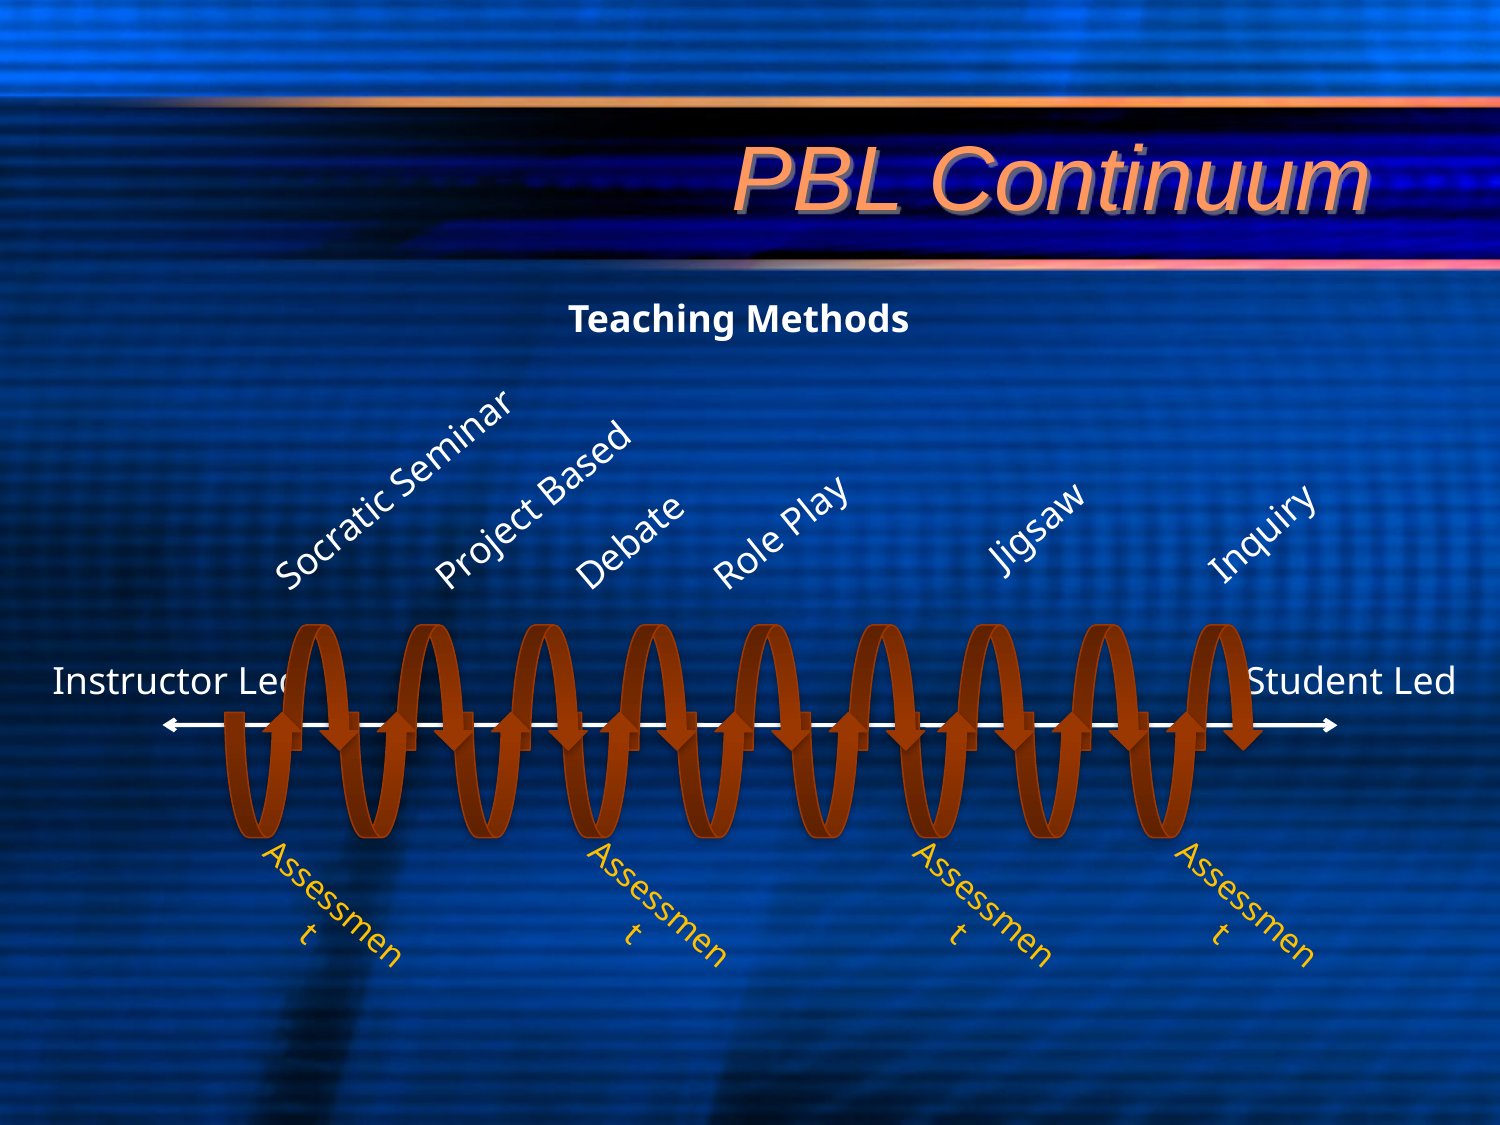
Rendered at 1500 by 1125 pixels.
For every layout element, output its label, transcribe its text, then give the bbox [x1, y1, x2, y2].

text_box Jigsaw [941, 436, 1132, 613]
text_box Assessment [211, 846, 435, 1023]
text_box Assessment [1124, 846, 1347, 1023]
title PBL Continuum [112, 99, 1388, 263]
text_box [37, 649, 219, 711]
text_box Teaching Methods [350, 287, 1138, 348]
text_box Socratic Seminar [249, 345, 559, 614]
text_box Assessment [536, 846, 760, 1023]
picture [0, 0, 1500, 1125]
text_box Debate [549, 417, 766, 614]
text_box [1266, 649, 1472, 711]
text_box Assessment [861, 846, 1085, 1023]
text_box Inquiry [1174, 449, 1348, 614]
text_box Role Play [687, 432, 891, 614]
text_box Project Based [409, 344, 718, 614]
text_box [224, 624, 1263, 838]
